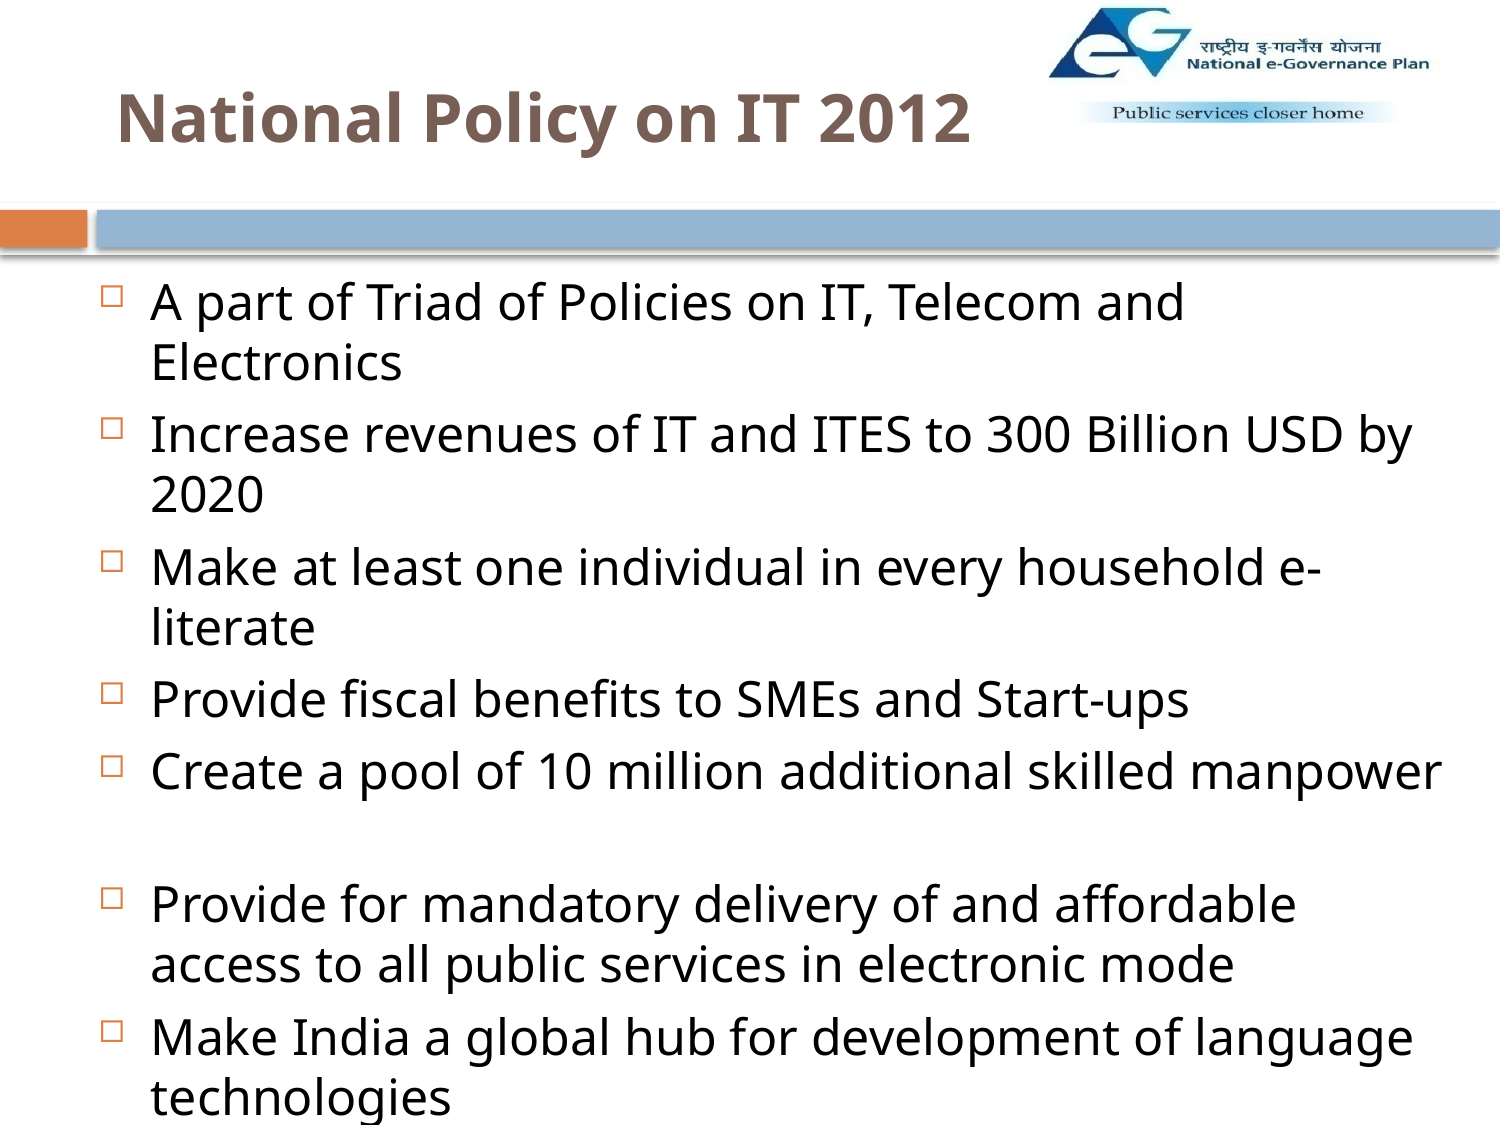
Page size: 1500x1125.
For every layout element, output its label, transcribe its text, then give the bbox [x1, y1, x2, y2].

text_box A part of Triad of Policies on IT, Telecom and Electronics Increase revenues of IT and ITES to 300 Billion USD by 2020 Make at least one individual in every household e-literate Provide fiscal benefits to SMEs and Start-ups Create a pool of 10 million additional skilled manpower Provide for mandatory delivery of and affordable access to all public services in electronic mode Make India a global hub for development of language technologies Adopt open standards and promote open source Set up an e-Gov Academy [83, 262, 1463, 1076]
text_box National Policy on IT 2012 [100, 52, 1166, 178]
picture [1048, 0, 1500, 123]
